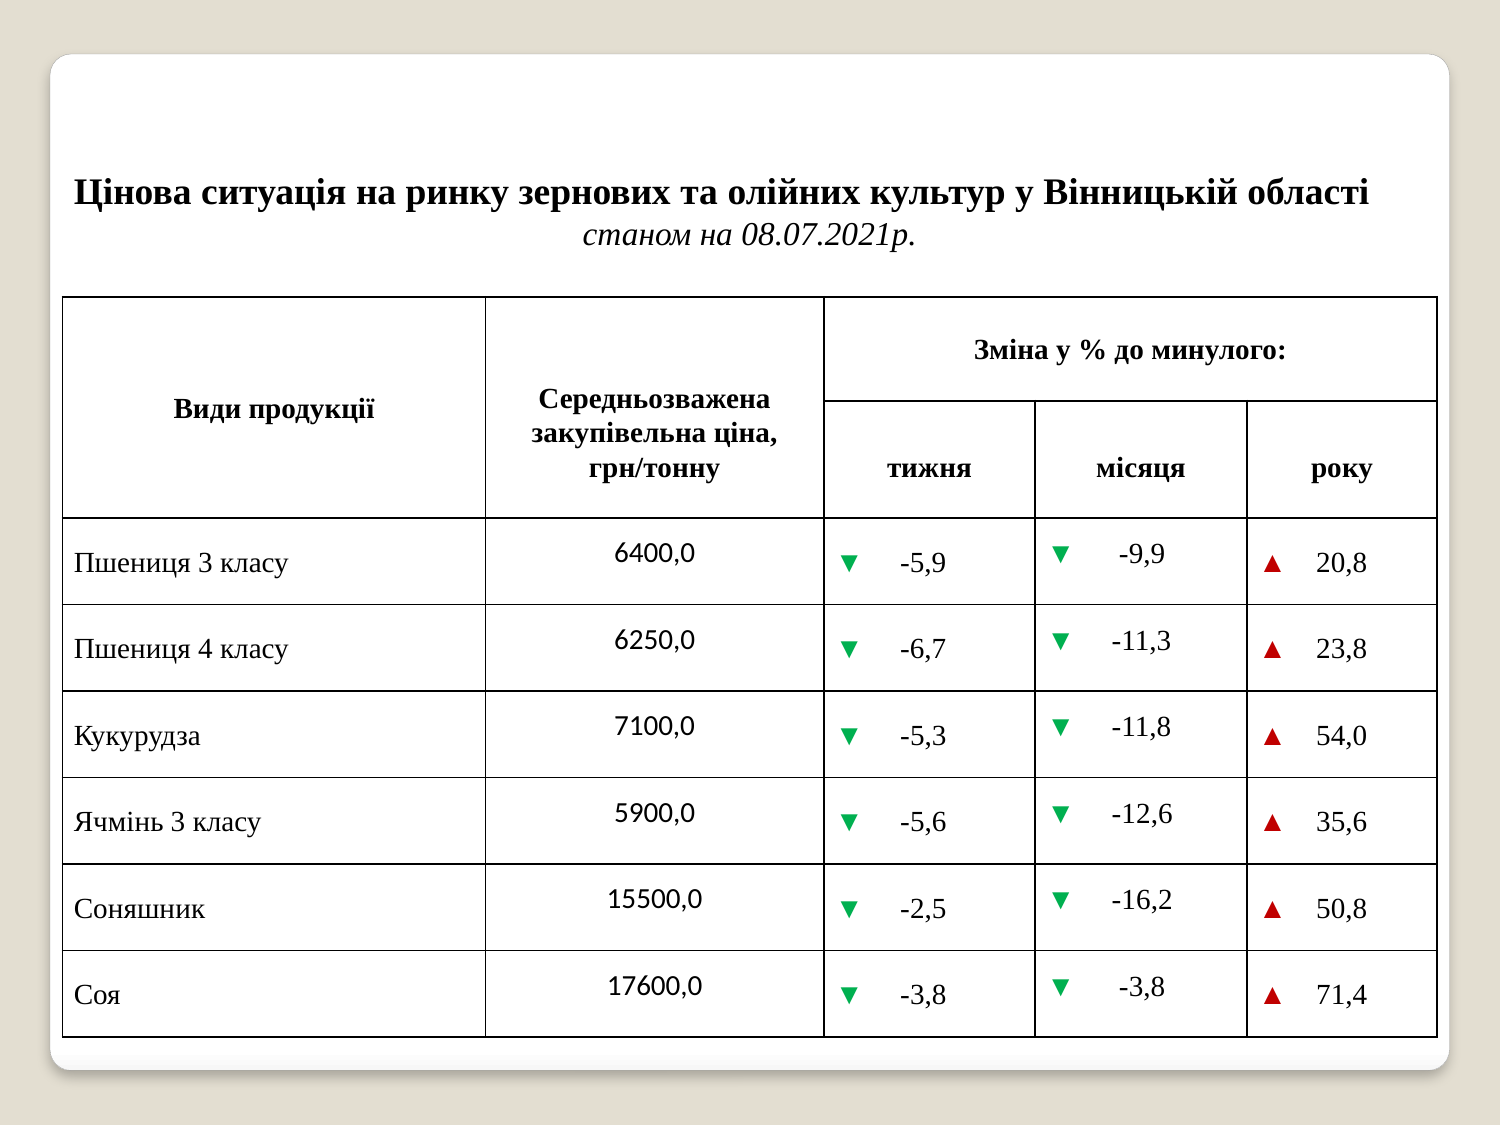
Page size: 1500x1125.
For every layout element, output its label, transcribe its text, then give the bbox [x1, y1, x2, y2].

table_cell ▼ -5,3 [825, 692, 1034, 777]
table_cell ▲ 35,6 [1248, 778, 1436, 863]
table_cell 15500,0 [486, 865, 823, 950]
table_cell Ячмінь 3 класу [63, 778, 485, 863]
table_cell Соя [63, 951, 485, 1036]
table_cell ▲ 71,4 [1248, 951, 1436, 1036]
table_cell Зміна у % до минулого: [825, 298, 1436, 400]
table_cell ▼ -2,5 [825, 865, 1034, 950]
table_cell Соняшник [63, 865, 485, 950]
table_cell Пшениця 4 класу [63, 605, 485, 690]
table_cell 5900,0 [486, 778, 823, 863]
table_cell 17600,0 [486, 951, 823, 1036]
table_cell ▼ -5,6 [825, 778, 1034, 863]
table_cell ▼ -16,2 [1036, 865, 1246, 950]
table_cell 6400,0 [486, 519, 823, 604]
table_cell ▲ 20,8 [1248, 519, 1436, 604]
table_cell 6250,0 [486, 605, 823, 690]
table_cell Середньозважена закупівельна ціна, грн/тонну [486, 298, 823, 517]
table_cell ▼ -3,8 [825, 951, 1034, 1036]
table_cell ▲ 54,0 [1248, 692, 1436, 777]
table_cell тижня [825, 402, 1034, 517]
table_header Цінова ситуація на ринку зернових та олійних культур у Вінницькій області станом на 08.07.2021р. [62, 88, 1437, 296]
table_cell ▼ -9,9 [1036, 519, 1246, 604]
table_cell 7100,0 [486, 692, 823, 777]
table_cell Кукурудза [63, 692, 485, 777]
table_cell Пшениця 3 класу [63, 519, 485, 604]
table_cell ▼ -11,8 [1036, 692, 1246, 777]
table_cell ▼ -6,7 [825, 605, 1034, 690]
table_cell ▲ 50,8 [1248, 865, 1436, 950]
table_cell місяця [1036, 402, 1246, 517]
table_cell ▲ 23,8 [1248, 605, 1436, 690]
table_cell ▼ -3,8 [1036, 951, 1246, 1036]
table_cell року [1248, 402, 1436, 517]
table_cell ▼ -11,3 [1036, 605, 1246, 690]
table_cell Види продукції [63, 298, 485, 517]
table_cell ▼ -5,9 [825, 519, 1034, 604]
table_cell ▼ -12,6 [1036, 778, 1246, 863]
